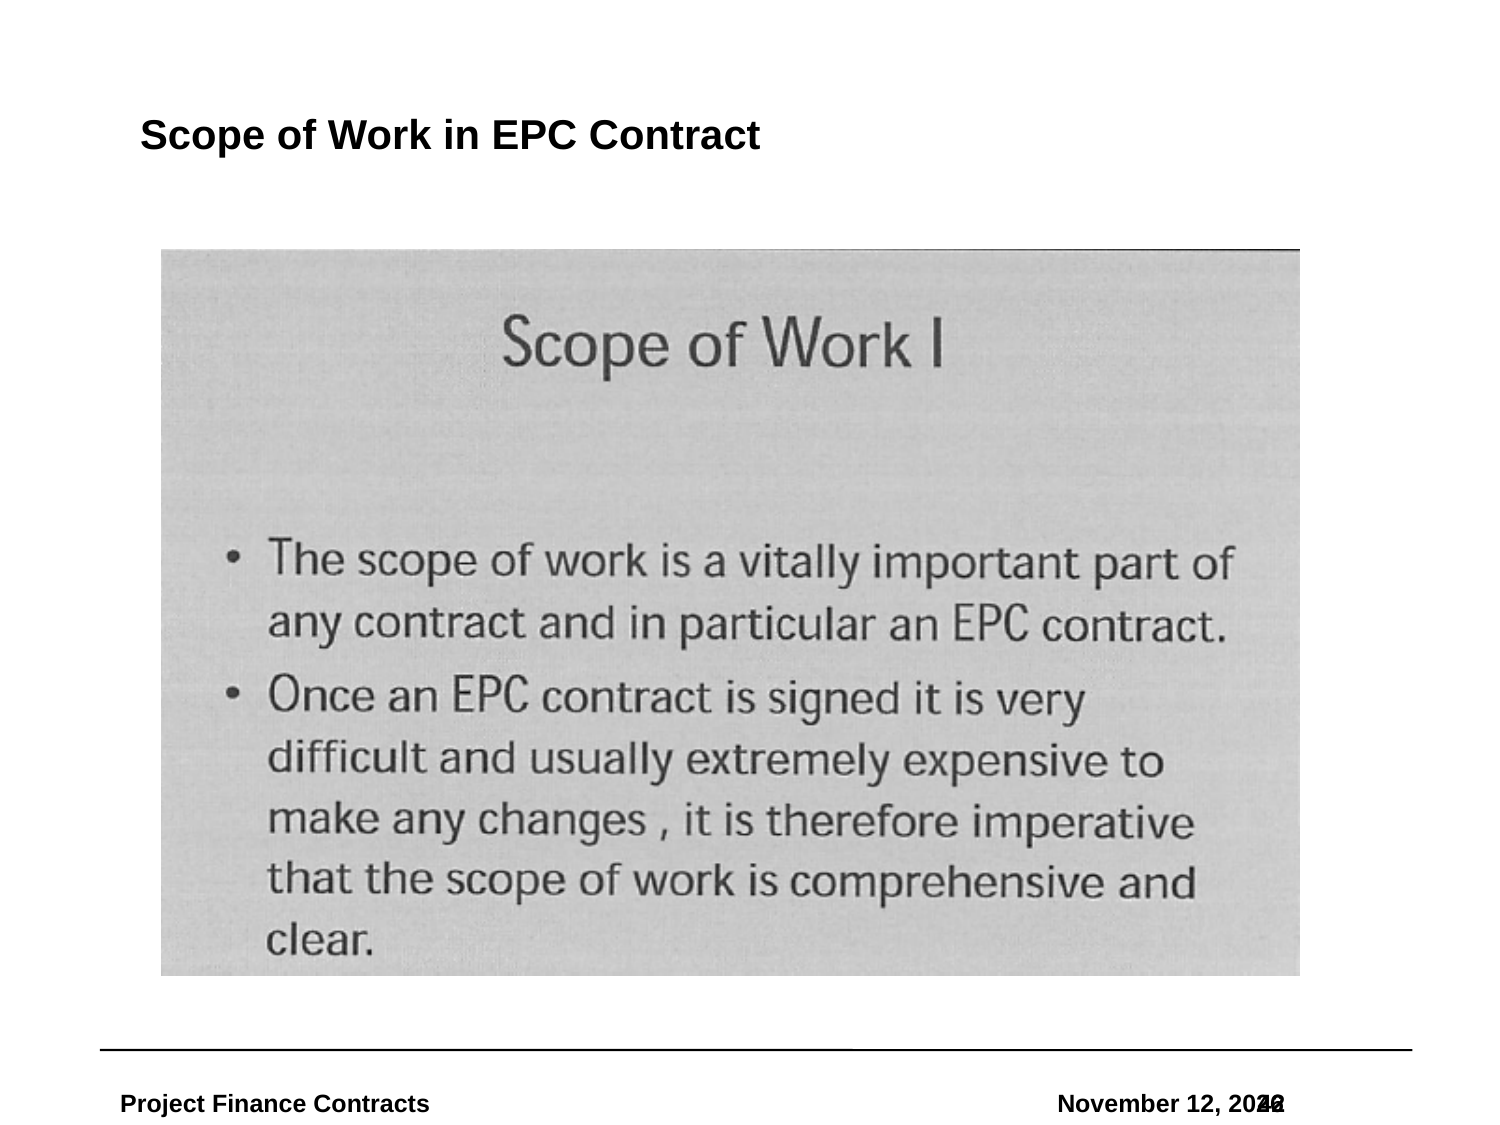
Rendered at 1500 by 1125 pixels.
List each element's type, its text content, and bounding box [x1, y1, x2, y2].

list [161, 249, 1301, 976]
title Scope of Work in EPC Contract [124, 99, 1288, 226]
